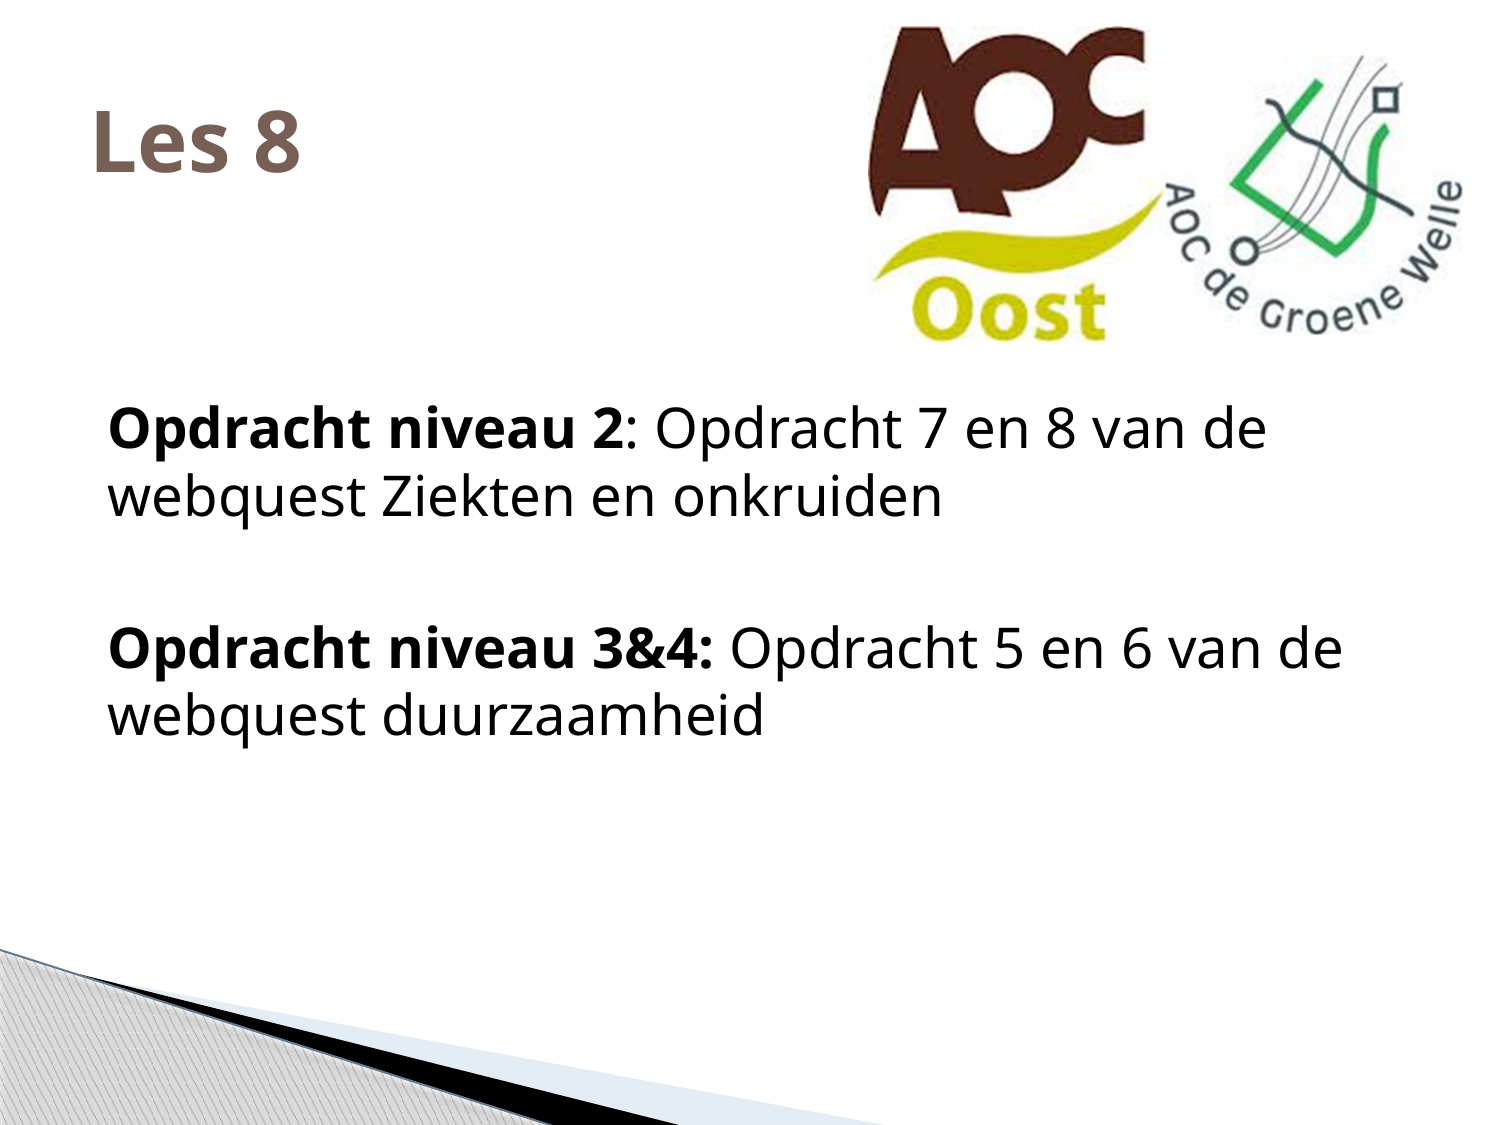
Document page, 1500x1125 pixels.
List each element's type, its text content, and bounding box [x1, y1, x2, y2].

title Les 8 [75, 45, 862, 233]
picture [867, 26, 1473, 365]
list Opdracht niveau 2: Opdracht 7 en 8 van de webquest Ziekten en onkruiden Opdracht niveau 3&4: Opdracht 5 en 6 van de webquest duurzaamheid [75, 385, 1425, 986]
